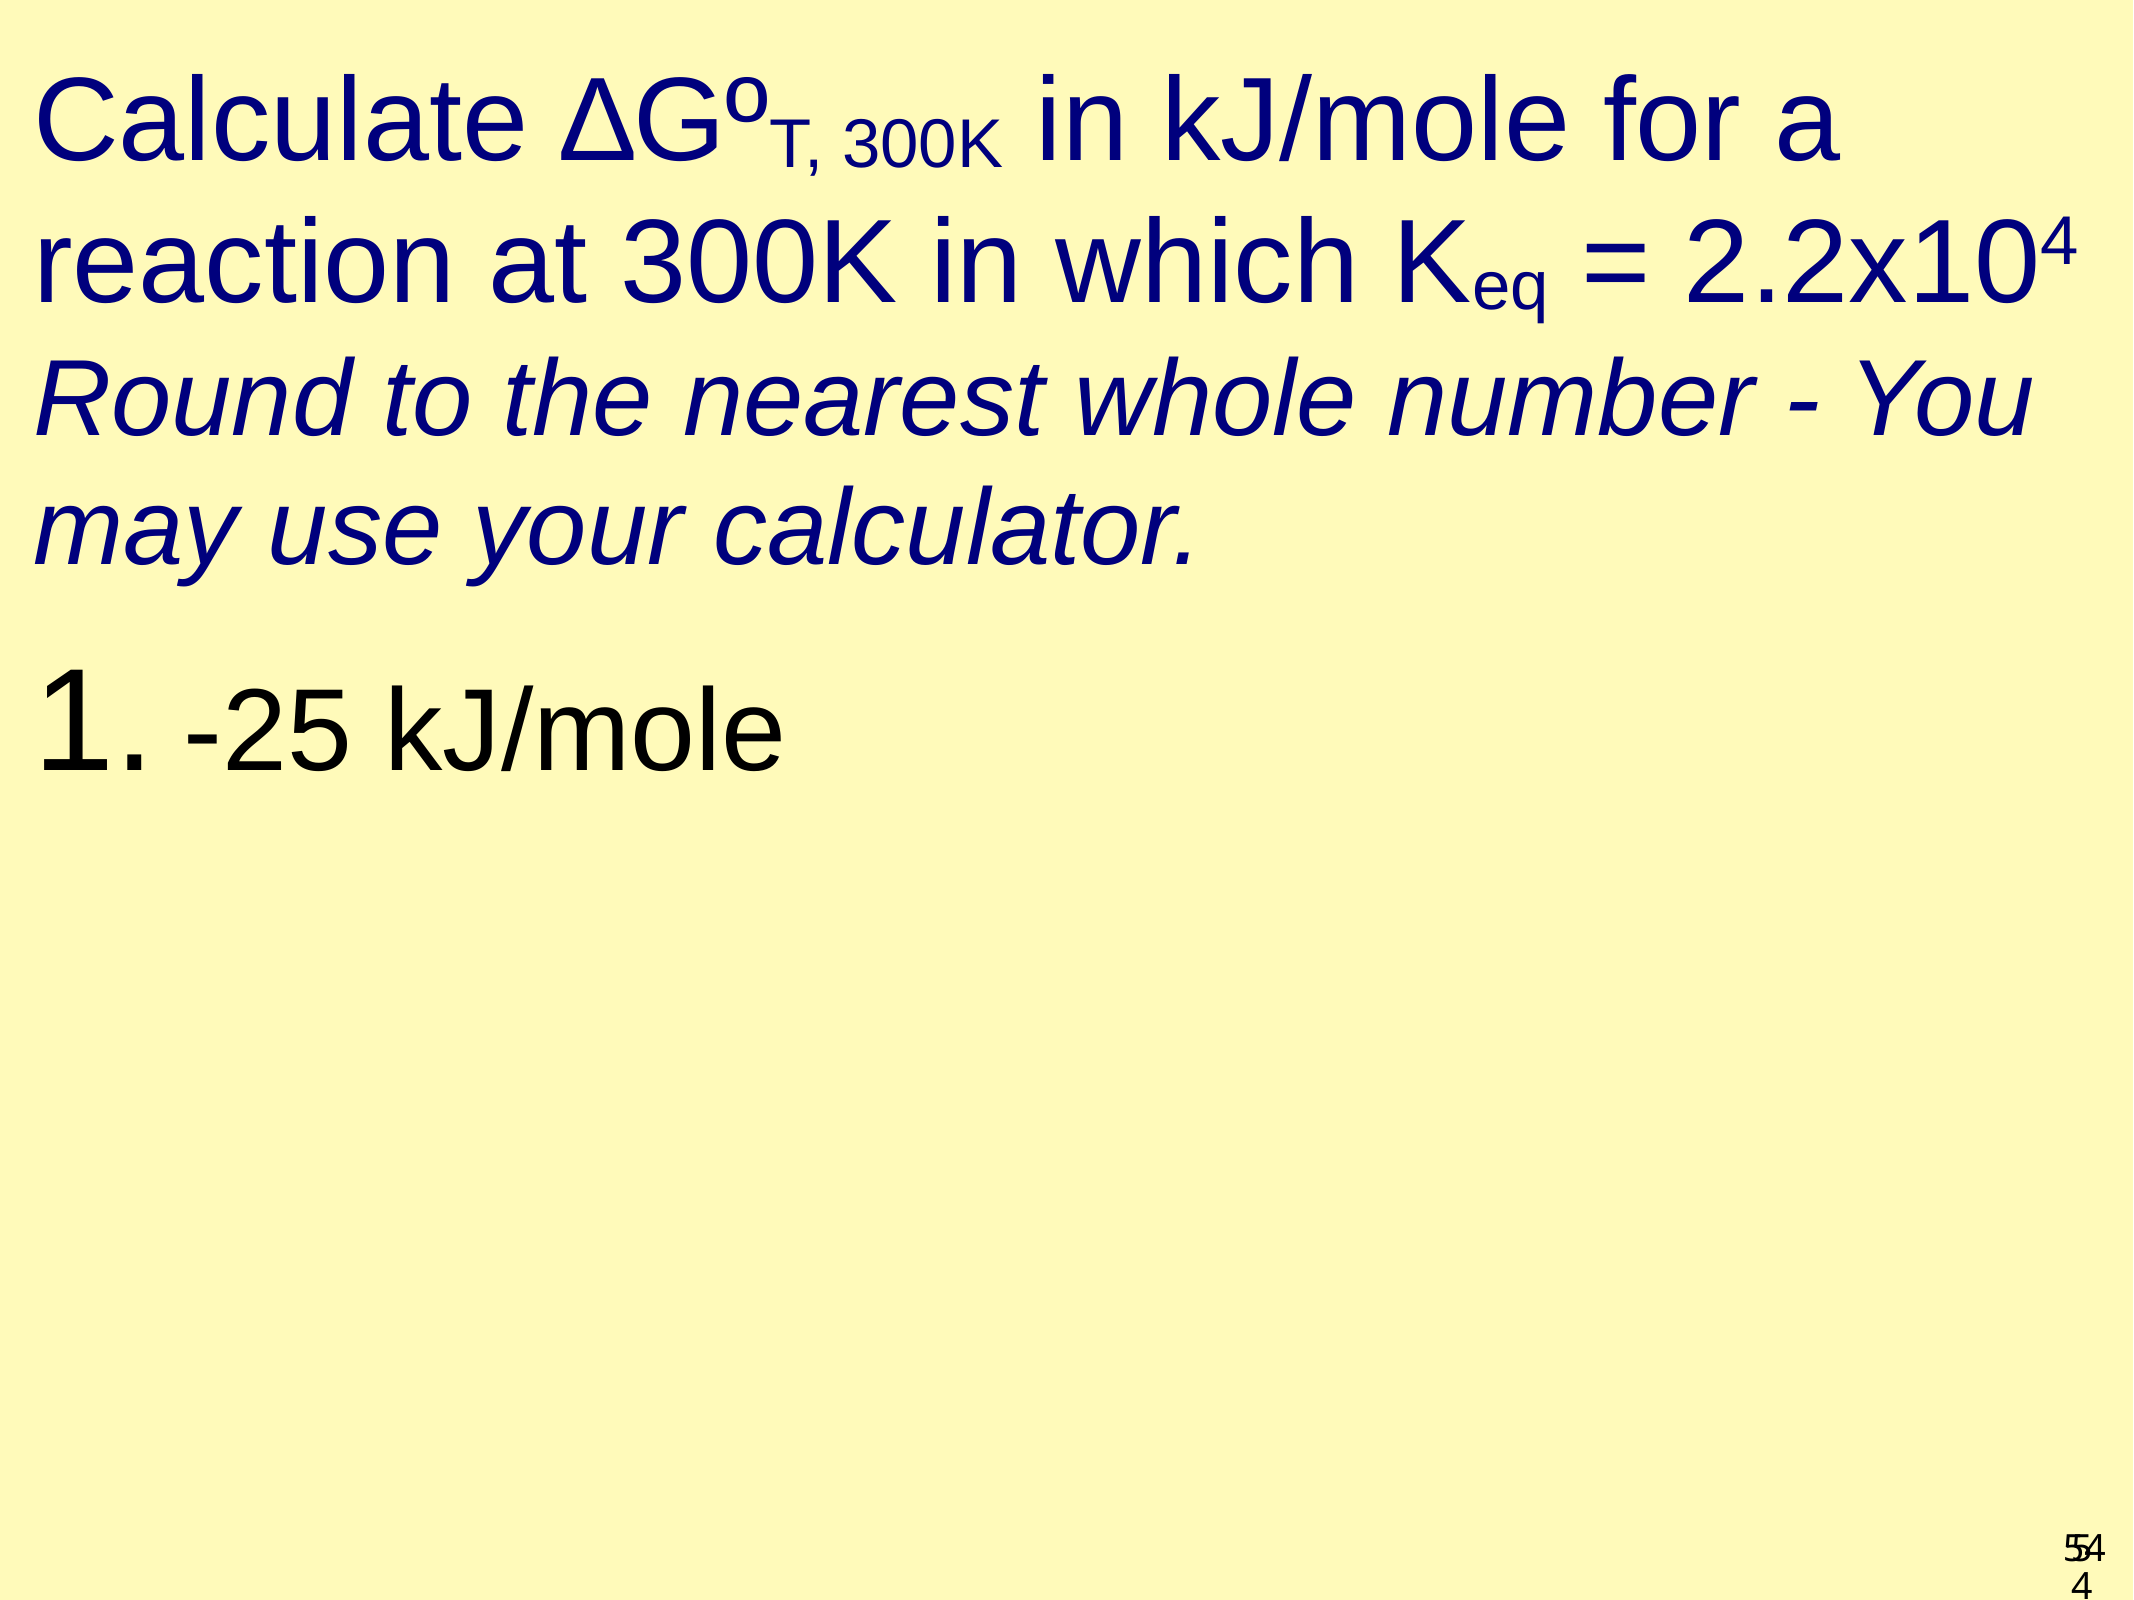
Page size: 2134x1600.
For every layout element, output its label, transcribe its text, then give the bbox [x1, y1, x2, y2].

title Calculate ∆GºT, 300K in kJ/mole for a reaction at 300K in which Keq = 2.2x104 Round to the nearest whole number - You may use your calculator. [32, 41, 2116, 599]
text_box 54 [2056, 1516, 2113, 1578]
list -25 kJ/mole [32, 653, 2116, 1578]
